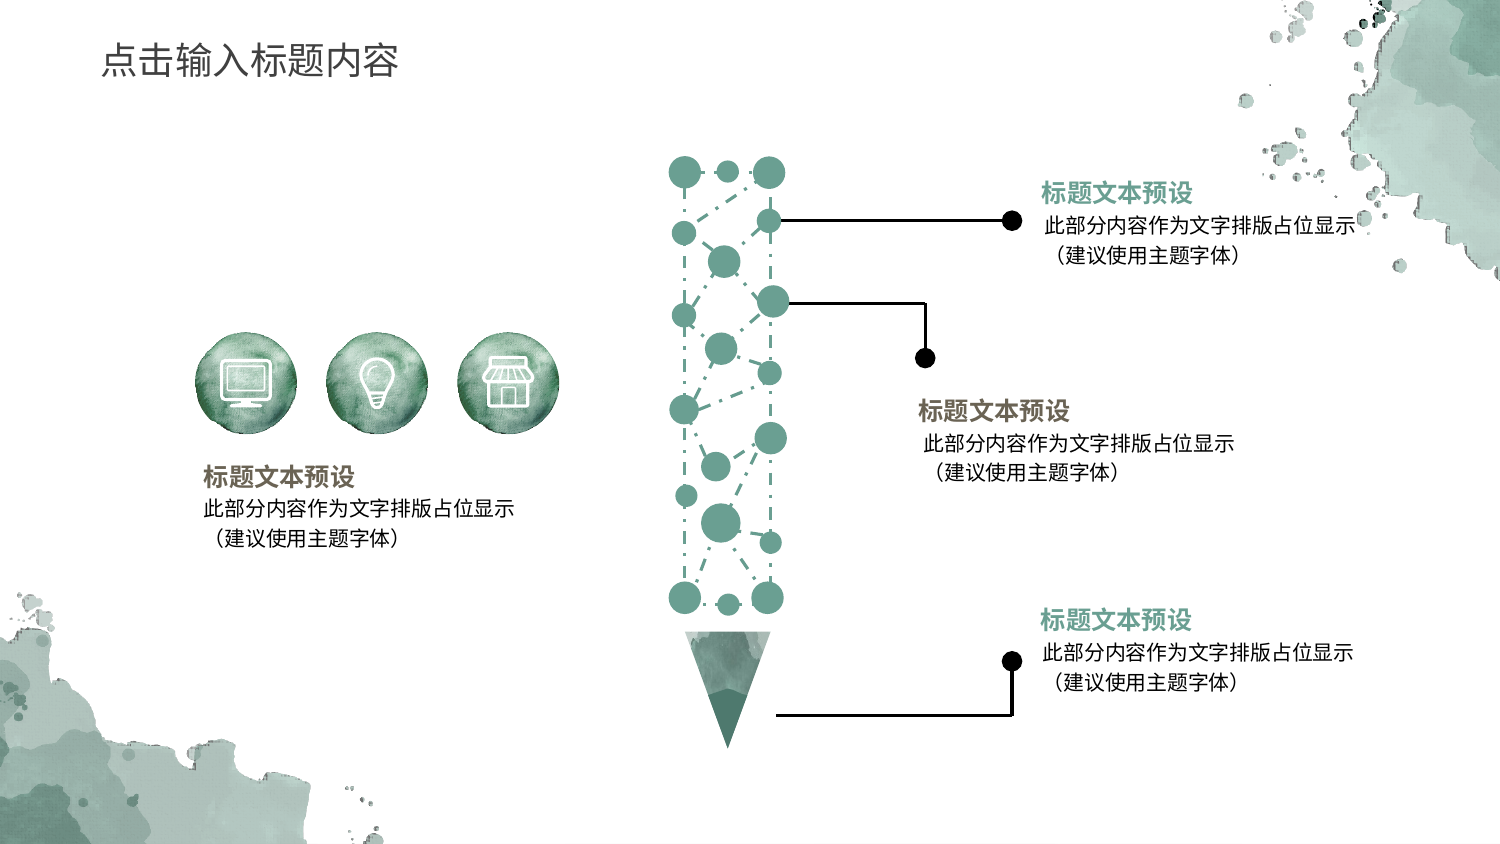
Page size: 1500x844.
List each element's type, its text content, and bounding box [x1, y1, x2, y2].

text_box 点击输入标题内容 [100, 28, 450, 91]
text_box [1040, 603, 1412, 734]
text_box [194, 331, 560, 435]
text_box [1041, 177, 1412, 273]
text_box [203, 460, 616, 648]
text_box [918, 394, 1412, 491]
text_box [668, 155, 790, 749]
